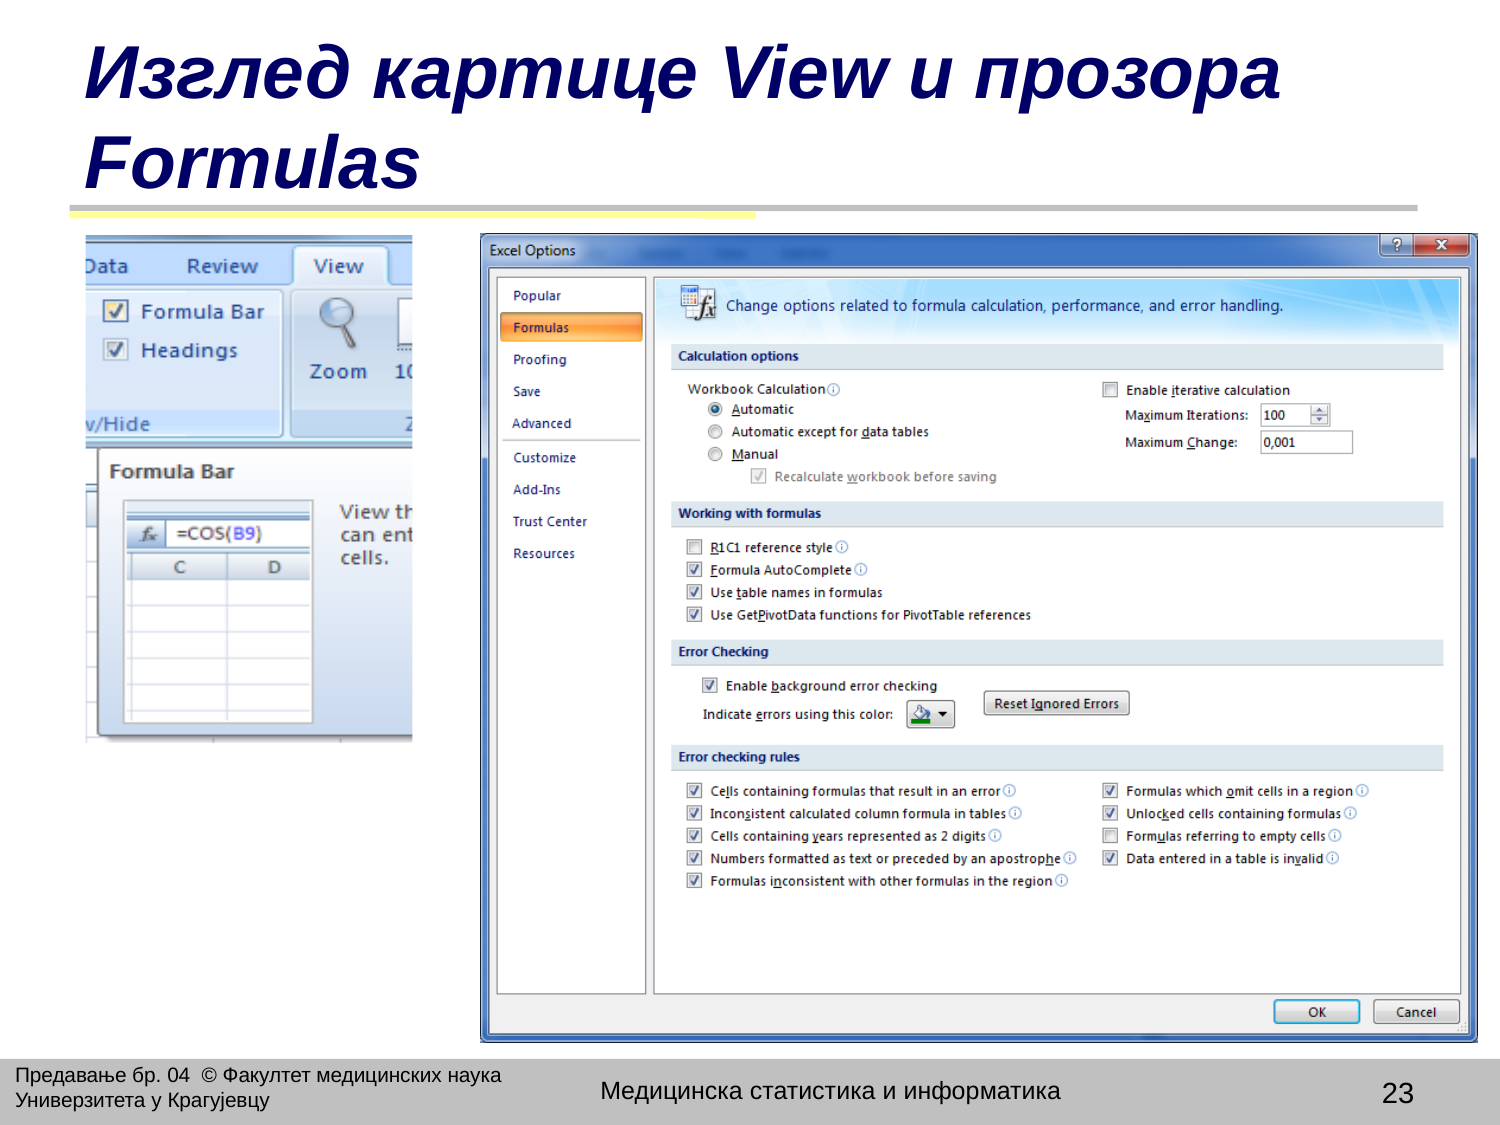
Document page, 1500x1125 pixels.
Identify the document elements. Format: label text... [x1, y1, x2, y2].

picture [85, 235, 413, 744]
slide_number 23 [1166, 1066, 1430, 1125]
footer Медицинска статистика и информатика [512, 1066, 1151, 1125]
slide_number Предавање бр. 04 © Факултет медицинских наука Универзитета у Крагујевцу [0, 1053, 619, 1108]
title Изглед картице View и прозора Formulas [69, 19, 1426, 208]
picture [480, 233, 1478, 1044]
